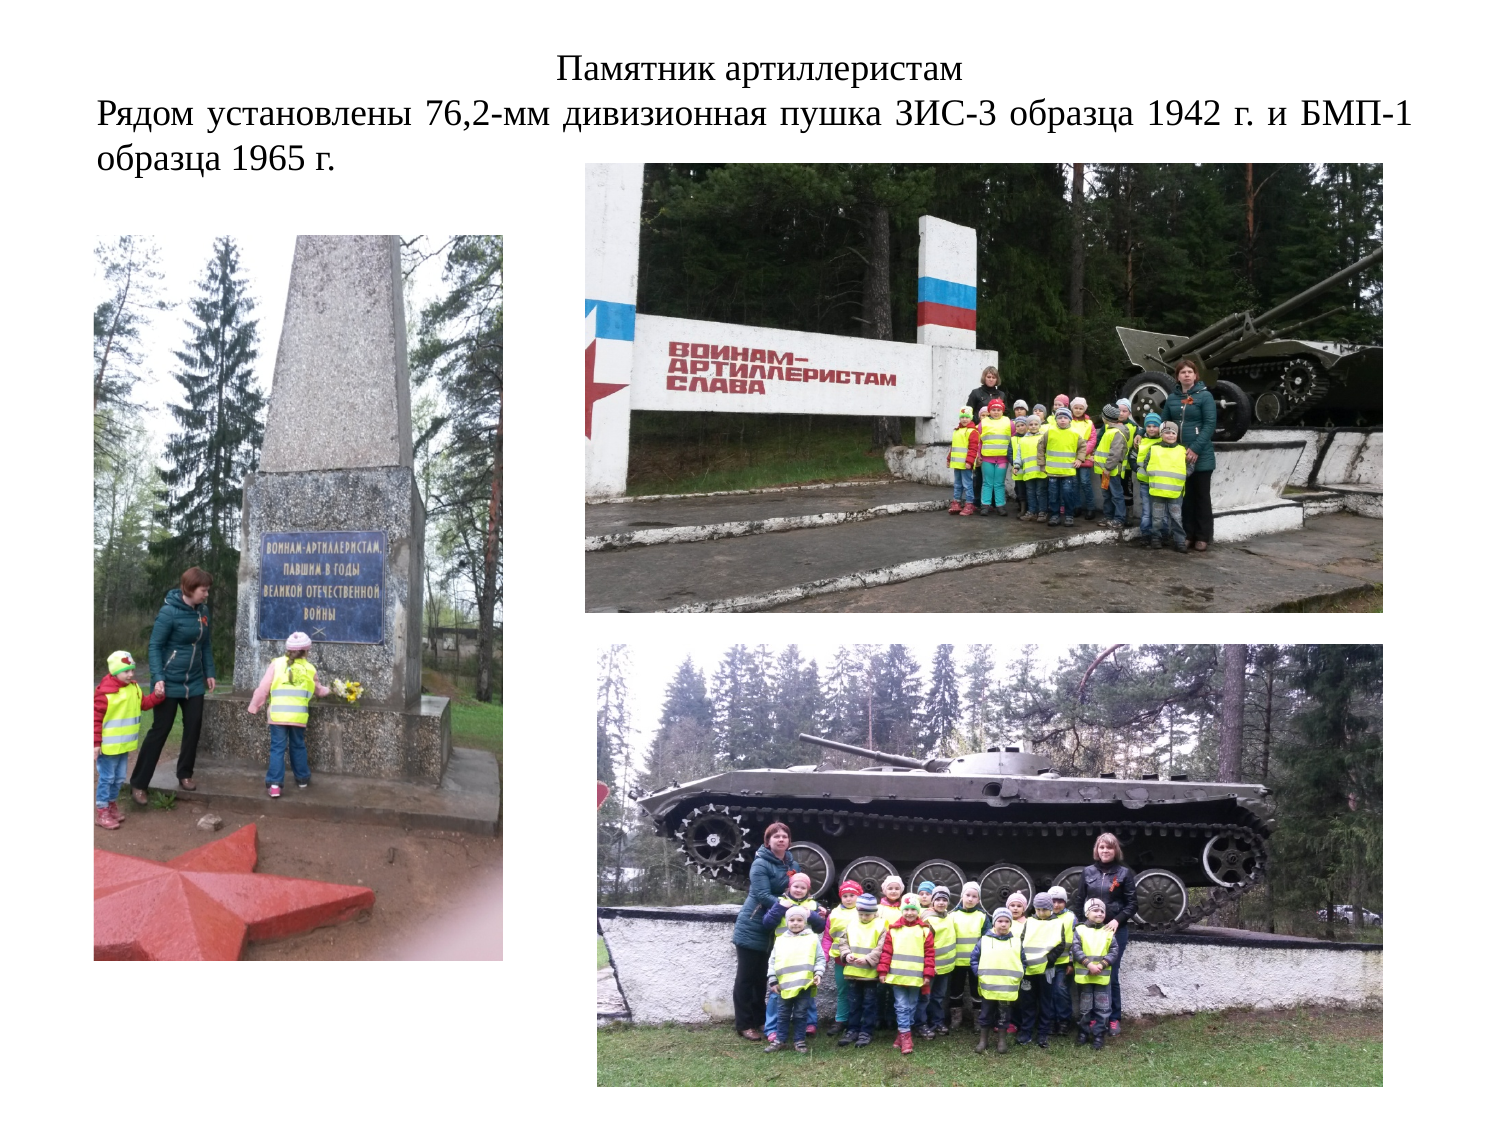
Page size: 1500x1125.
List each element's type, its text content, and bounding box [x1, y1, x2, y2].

picture [0, 163, 1383, 1087]
text_box Памятник артиллеристам Рядом установлены 76,2-мм дивизионная пушка ЗИС-3 образца 1942 г. и БМП-1 образца 1965 г. [81, 35, 1430, 185]
